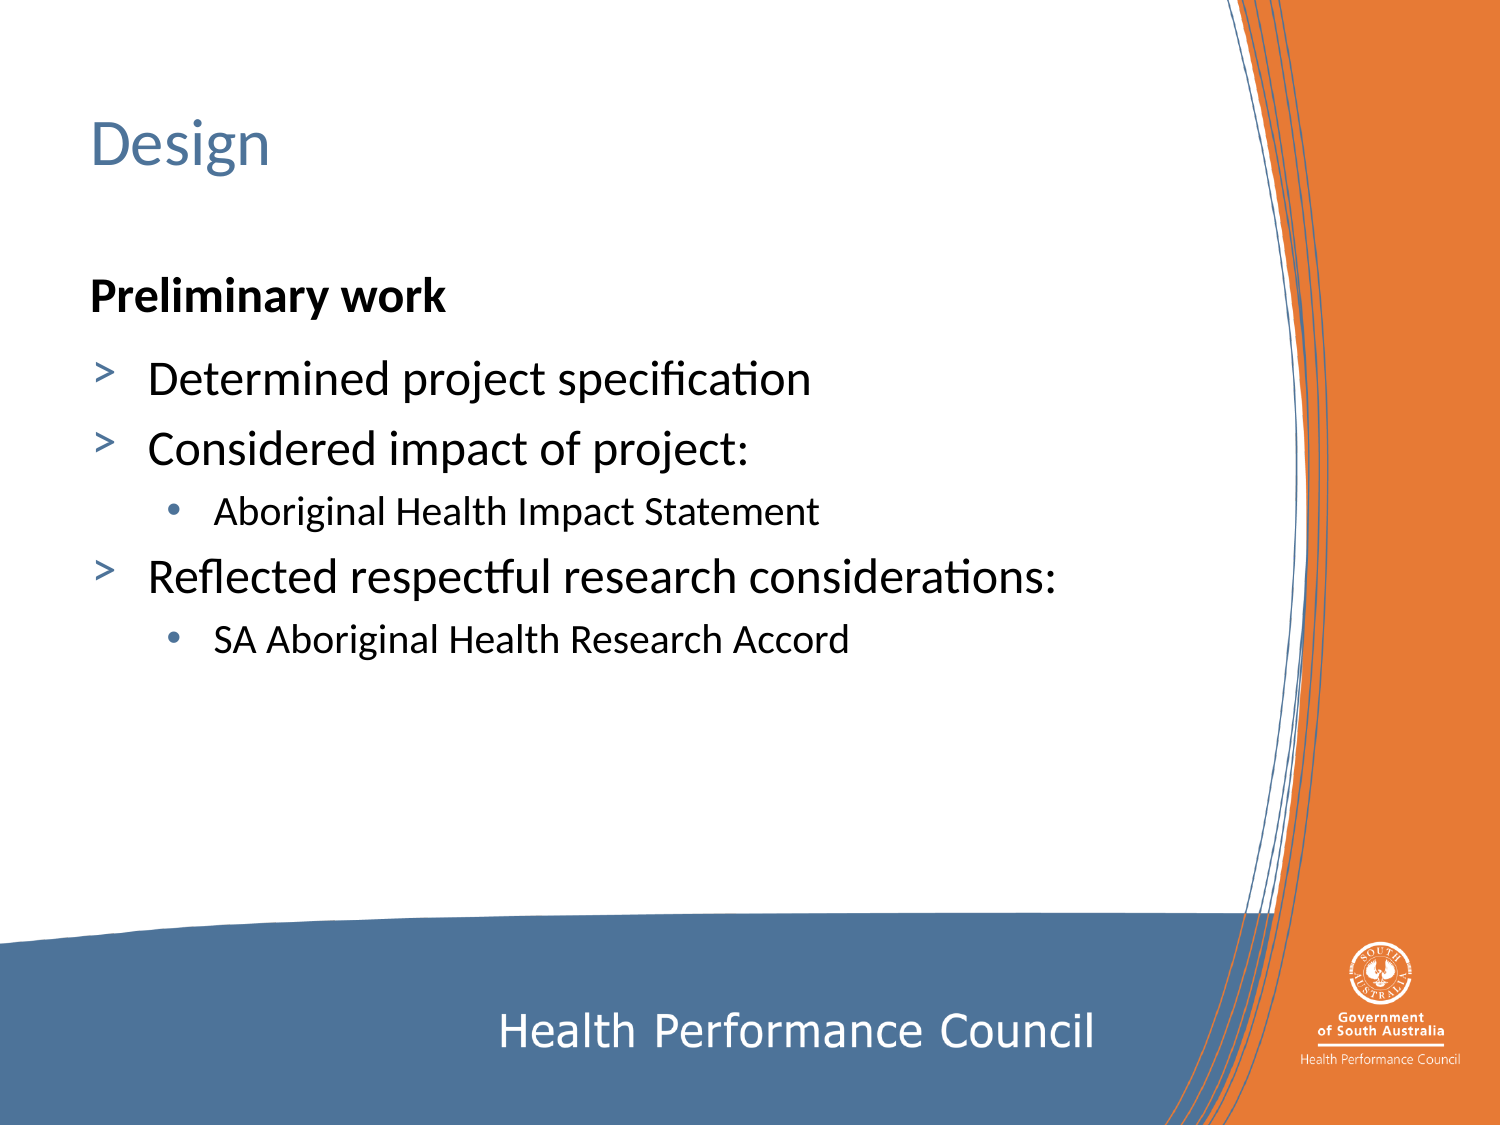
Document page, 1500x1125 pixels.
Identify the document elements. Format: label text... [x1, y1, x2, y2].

picture [0, 0, 1500, 1125]
list Preliminary work [75, 255, 1258, 327]
title Design [75, 45, 1103, 233]
list Determined project specification Considered impact of project: Aboriginal Health Impact Statement Reflected respectful research considerations: SA Aboriginal Health Research Accord [76, 338, 1235, 906]
